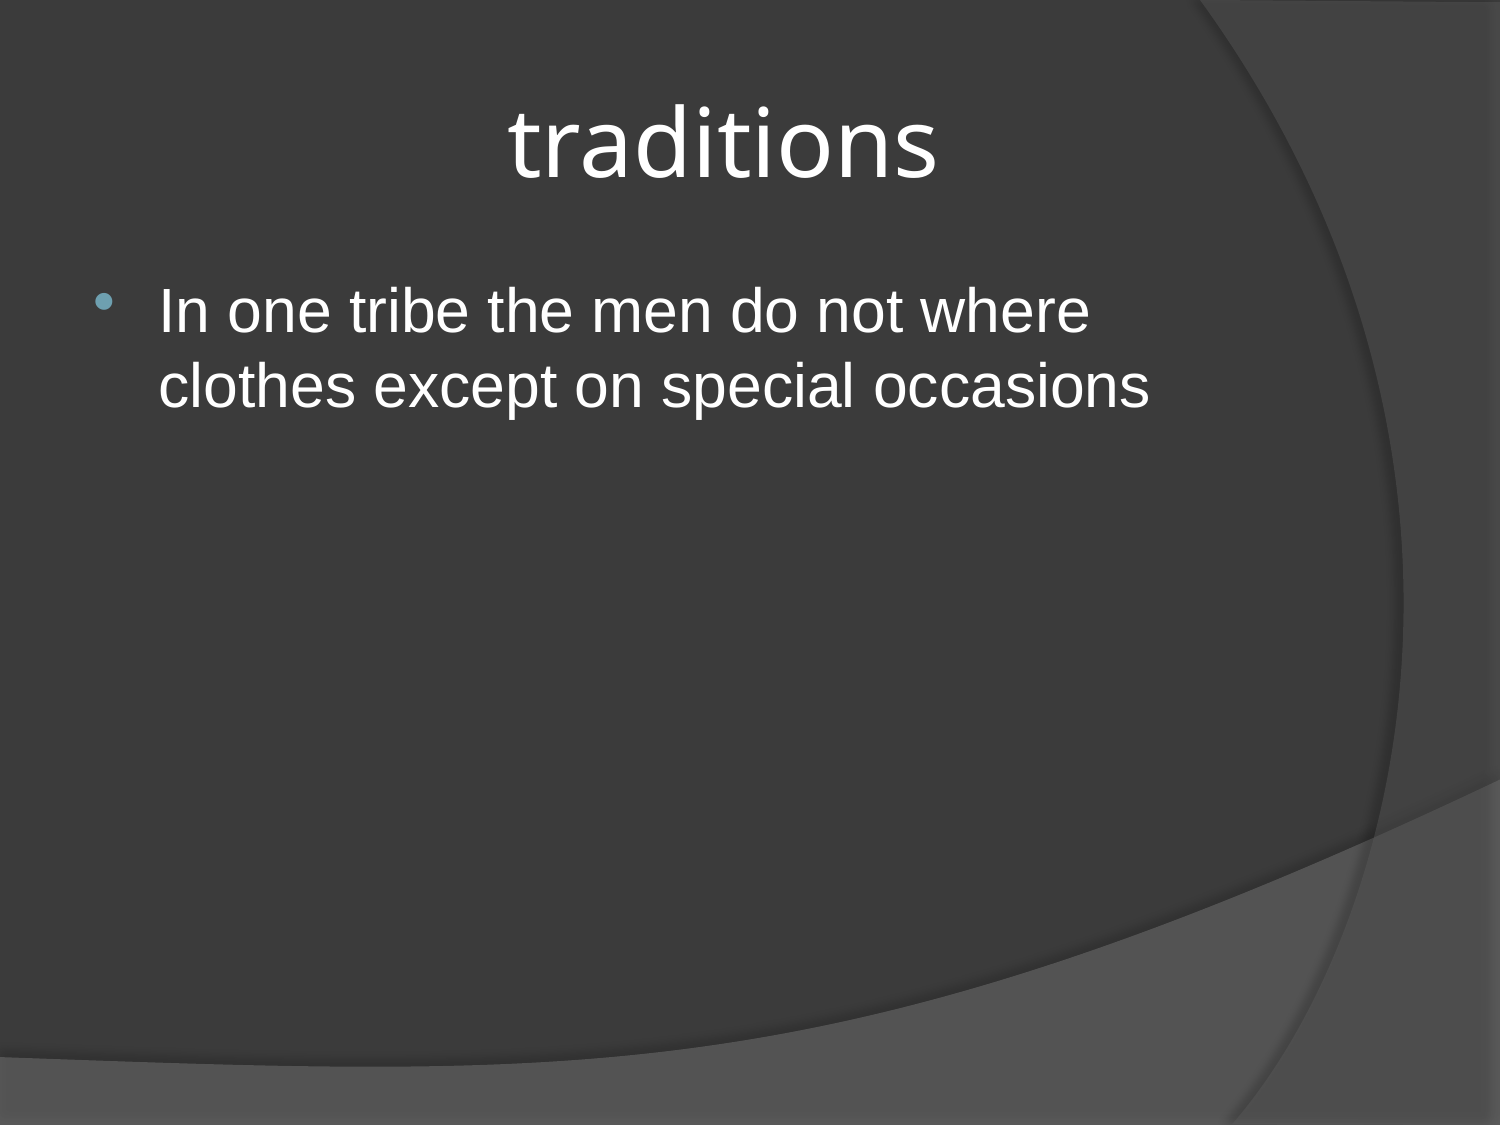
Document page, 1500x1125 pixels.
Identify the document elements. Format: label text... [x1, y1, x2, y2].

list In one tribe the men do not where clothes except on special occasions [75, 262, 1300, 1005]
title traditions [75, 45, 1300, 233]
